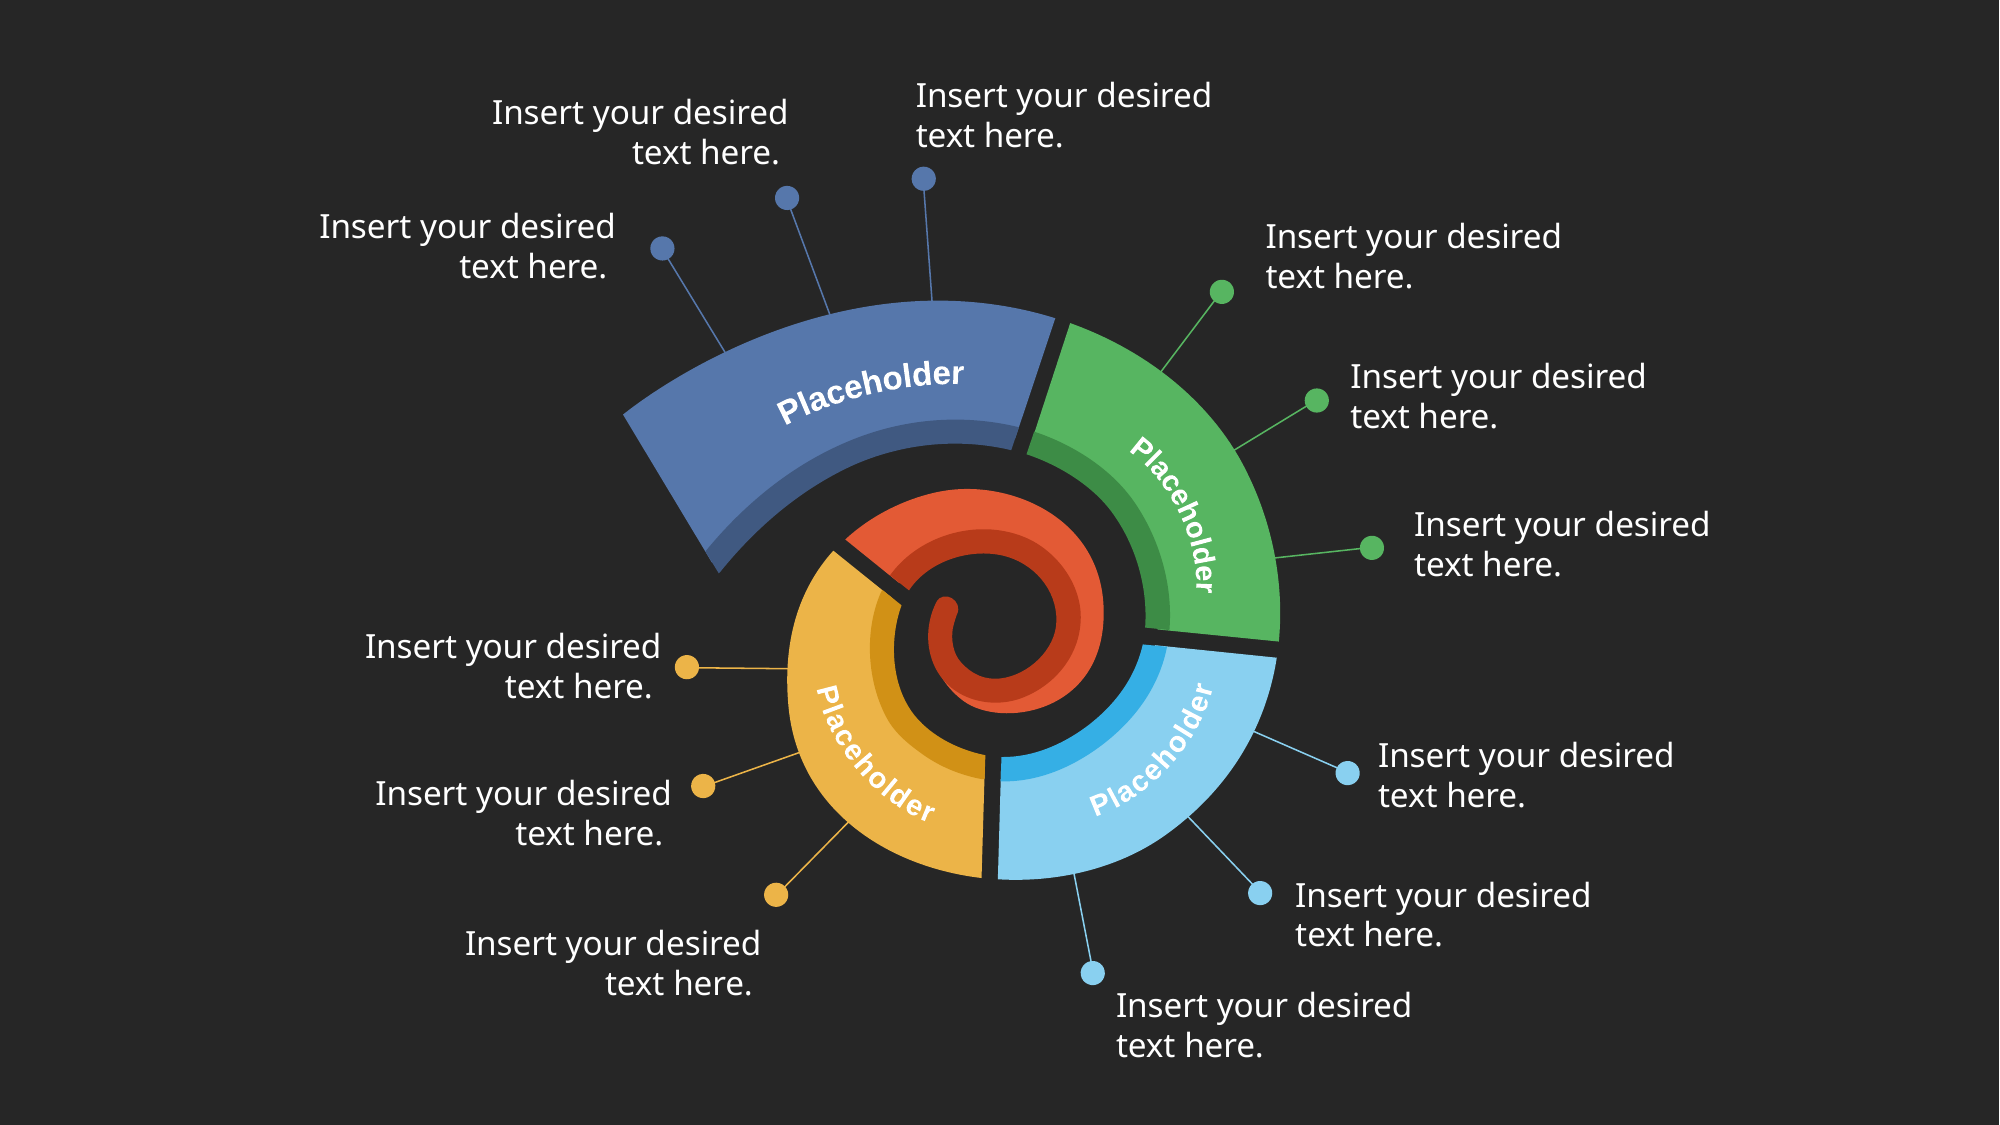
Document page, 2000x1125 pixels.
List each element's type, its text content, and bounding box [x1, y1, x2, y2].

text_box Insert your desired text here. [424, 914, 762, 1010]
text_box Insert your desired text here. [1350, 347, 1688, 442]
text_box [763, 190, 849, 323]
text_box Insert your desired text here. [1115, 976, 1454, 1072]
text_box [1040, 845, 1126, 979]
text_box [997, 646, 1277, 880]
text_box [1000, 644, 1168, 782]
text_box Insert your desired text here. [324, 618, 662, 713]
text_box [719, 701, 805, 834]
text_box Insert your desired text here. [451, 83, 789, 179]
text_box Insert your desired text here. [1414, 495, 1752, 591]
text_box [1034, 323, 1280, 642]
text_box [869, 589, 986, 780]
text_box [1249, 679, 1335, 813]
text_box [705, 419, 1019, 574]
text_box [650, 236, 735, 369]
text_box [623, 302, 1056, 551]
text_box [1026, 431, 1171, 631]
text_box Insert your desired text here. [1378, 726, 1716, 822]
text_box [845, 488, 1104, 714]
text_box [778, 786, 864, 919]
text_box Insert your desired text here. [1265, 207, 1604, 303]
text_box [1140, 273, 1226, 406]
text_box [1220, 364, 1306, 497]
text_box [706, 603, 792, 737]
text_box [795, 550, 985, 879]
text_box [883, 174, 969, 307]
text_box Insert your desired text here. [278, 197, 617, 293]
text_box Insert your desired text here. [334, 764, 673, 860]
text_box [1267, 485, 1353, 619]
text_box Insert your desired text here. [1295, 866, 1633, 961]
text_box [1176, 780, 1262, 914]
text_box [890, 529, 1081, 703]
text_box Insert your desired text here. [915, 66, 1254, 161]
